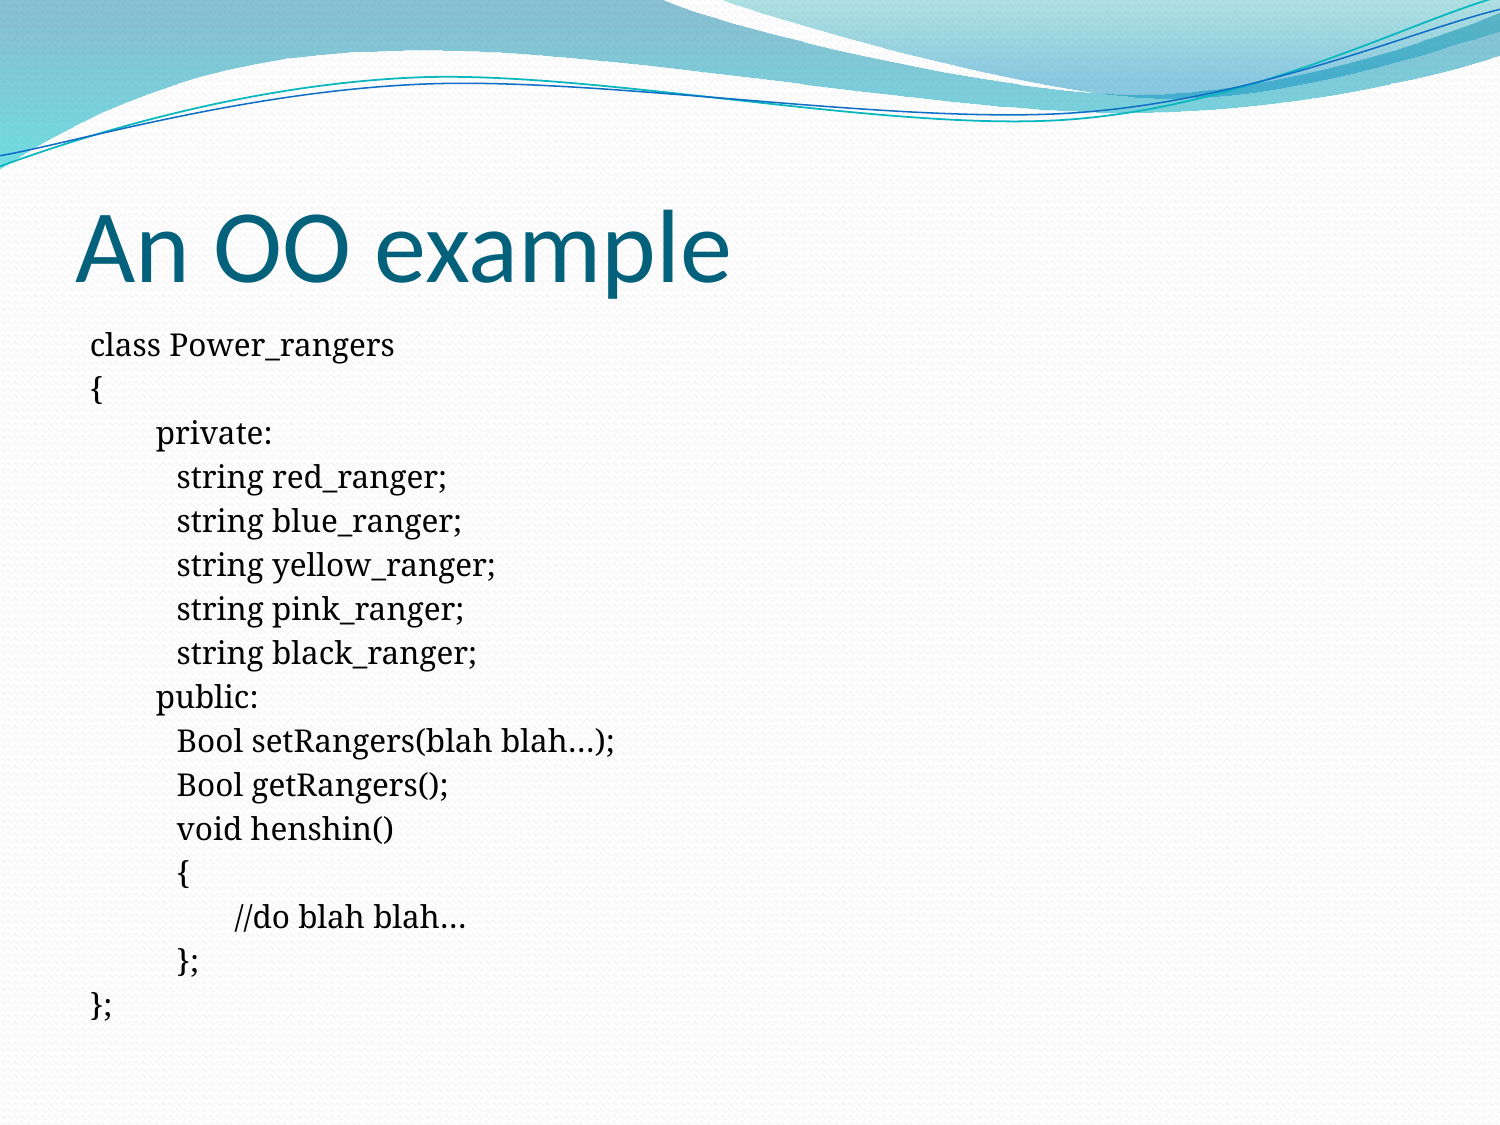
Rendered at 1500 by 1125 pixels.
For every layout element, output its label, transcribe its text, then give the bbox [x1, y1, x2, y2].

title An OO example [75, 115, 1425, 303]
list class Power_rangers { private: string red_ranger; string blue_ranger; string yellow_ranger; string pink_ranger; string black_ranger; public: Bool setRangers(blah blah…); Bool getRangers(); void henshin() { //do blah blah… }; }; [75, 317, 1425, 1038]
